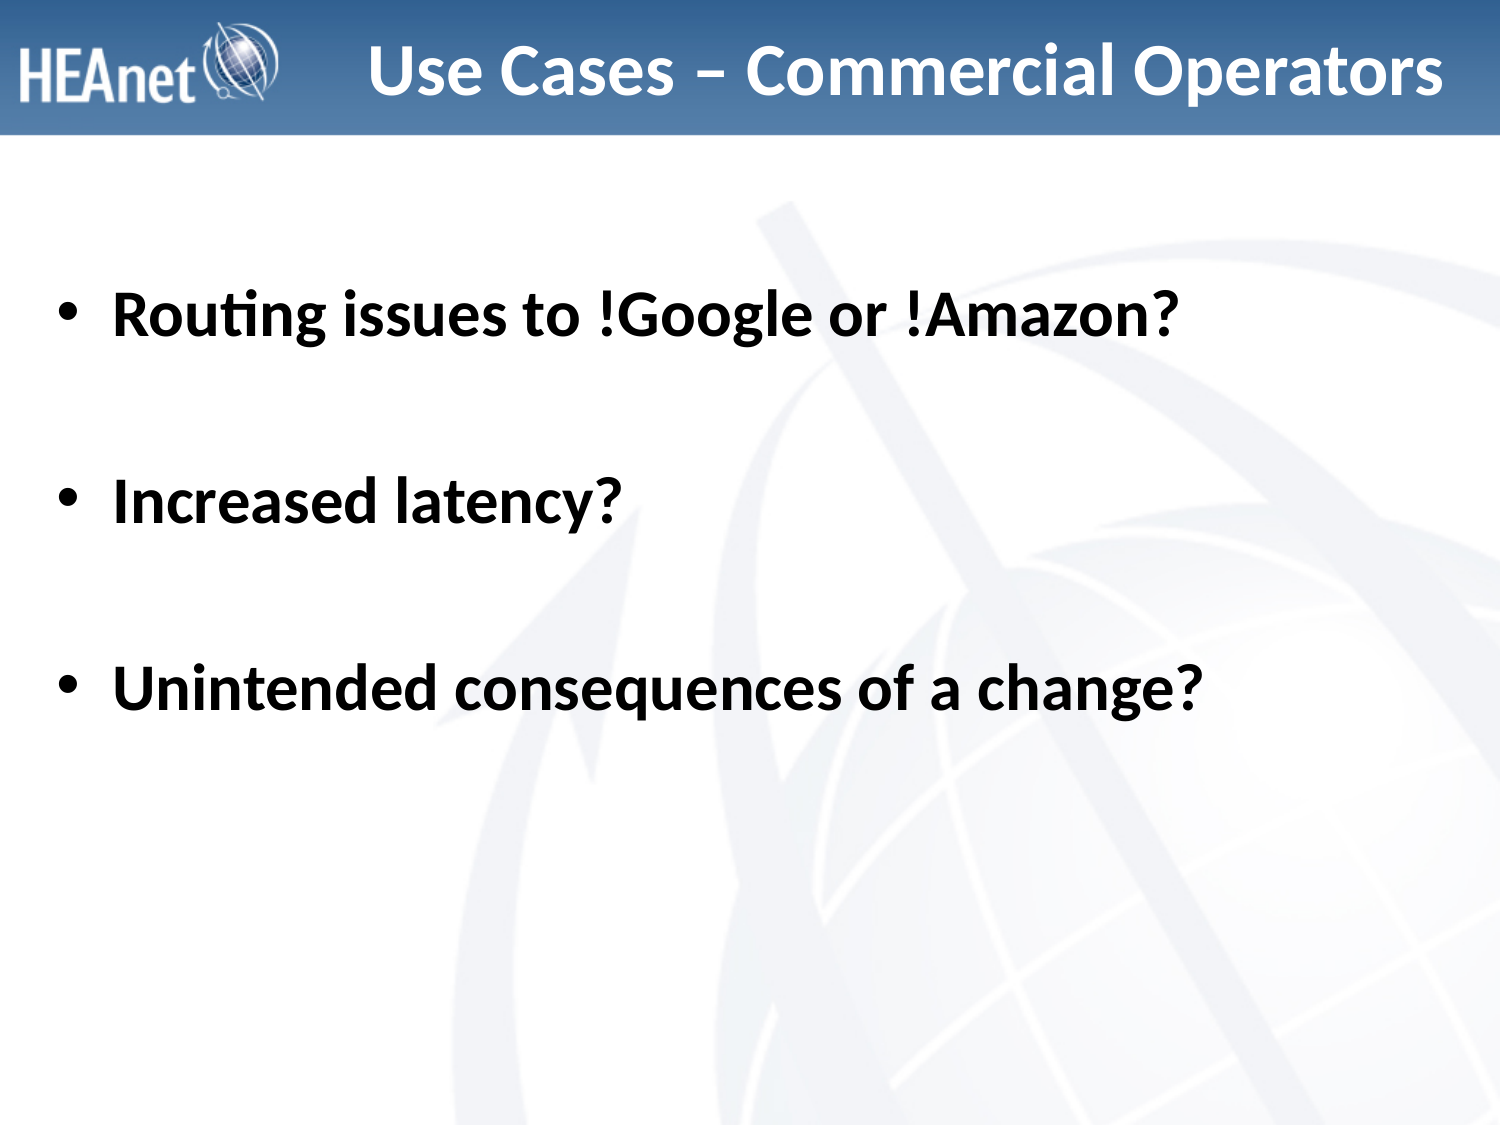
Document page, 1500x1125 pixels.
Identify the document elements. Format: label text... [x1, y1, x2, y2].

list Routing issues to !Google or !Amazon? Increased latency? Unintended consequences of a change? [40, 262, 1448, 1006]
picture [0, 0, 1500, 1125]
title Use Cases – Commercial Operators [312, 0, 1500, 160]
